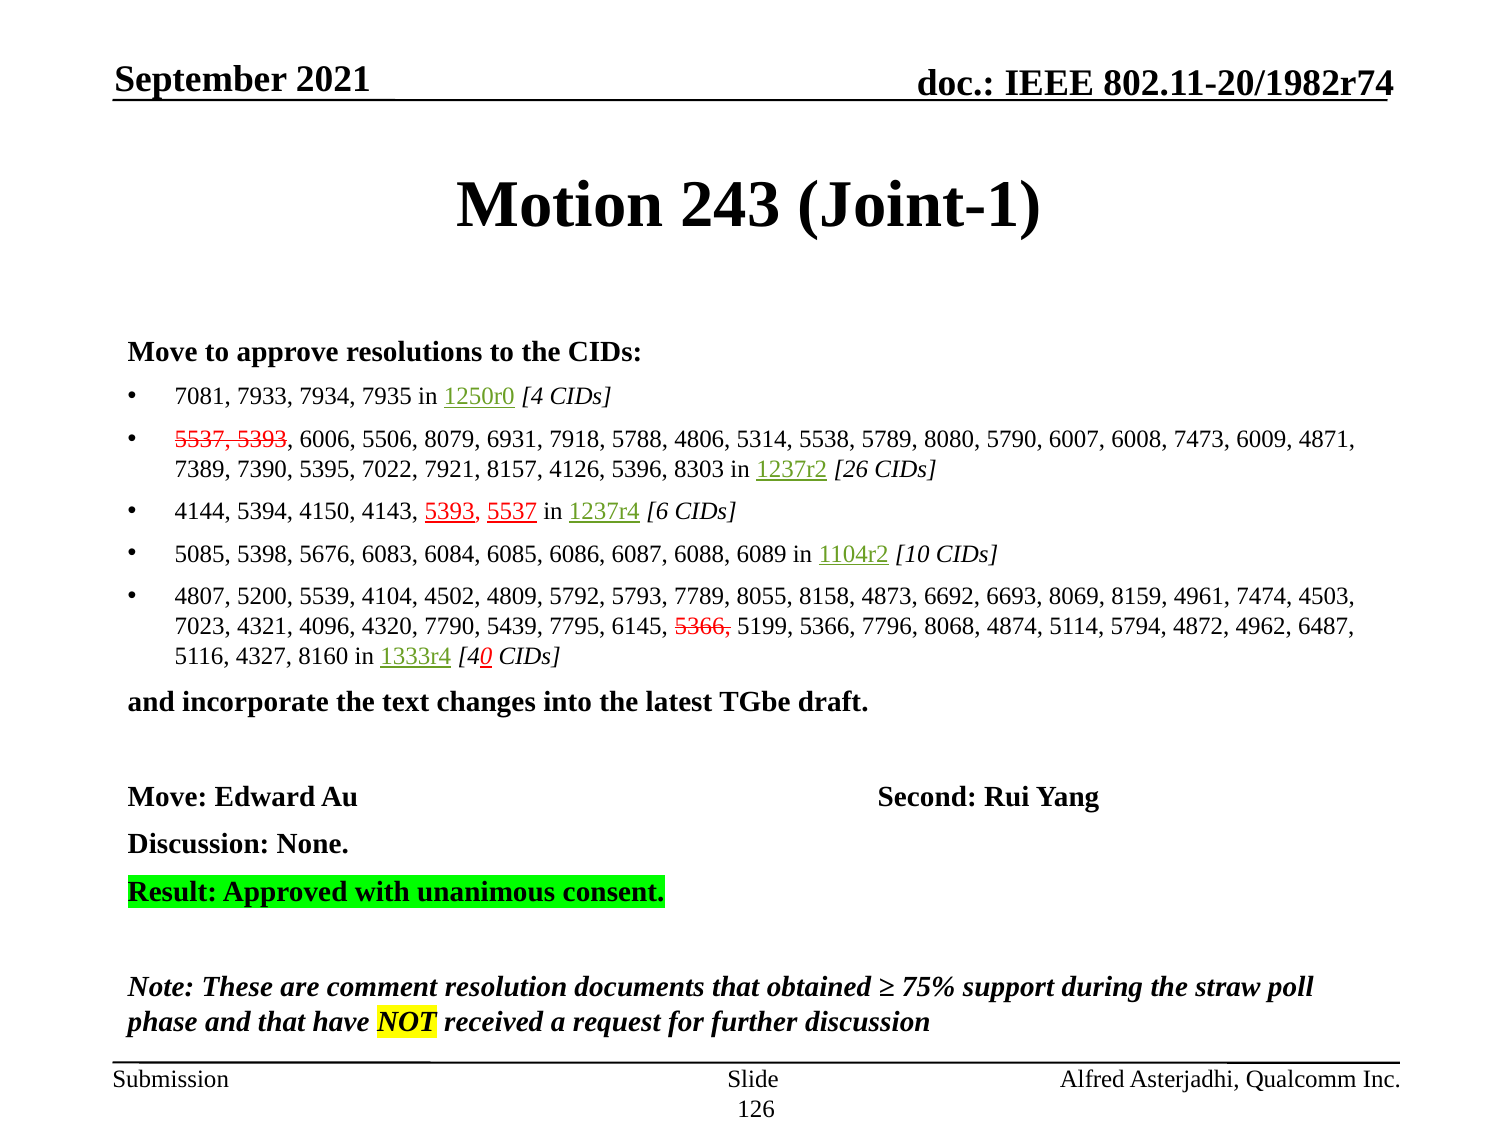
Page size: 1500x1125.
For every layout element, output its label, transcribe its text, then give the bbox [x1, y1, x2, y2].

title Motion 243 (Joint-1) [112, 112, 1388, 288]
list Move to approve resolutions to the CIDs: 7081, 7933, 7934, 7935 in 1250r0 [4 CIDs] 5537, 5393, 6006, 5506, 8079, 6931, 7918, 5788, 4806, 5314, 5538, 5789, 8080, 5790, 6007, 6008, 7473, 6009, 4871, 7389, 7390, 5395, 7022, 7921, 8157, 4126, 5396, 8303 in 1237r2 [26 CIDs] 4144, 5394, 4150, 4143, 5393, 5537 in 1237r4 [6 CIDs] 5085, 5398, 5676, 6083, 6084, 6085, 6086, 6087, 6088, 6089 in 1104r2 [10 CIDs] 4807, 5200, 5539, 4104, 4502, 4809, 5792, 5793, 7789, 8055, 8158, 4873, 6692, 6693, 8069, 8159, 4961, 7474, 4503, 7023, 4321, 4096, 4320, 7790, 5439, 7795, 6145, 5366, 5199, 5366, 7796, 8068, 4874, 5114, 5794, 4872, 4962, 6487, 5116, 4327, 8160 in 1333r4 [40 CIDs] and incorporate the text changes into the latest TGbe draft. Move: Edward Au Second: Rui Yang Discussion: None. Result: Approved with unanimous consent. Note: These are comment resolution documents that obtained ≥ 75% support during the straw poll phase and that have NOT received a request for further discussion [112, 324, 1388, 1063]
slide_number Slide 126 [712, 1061, 800, 1123]
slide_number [114, 54, 423, 100]
footer Alfred Asterjadhi, Qualcomm Inc. [878, 1061, 1402, 1093]
